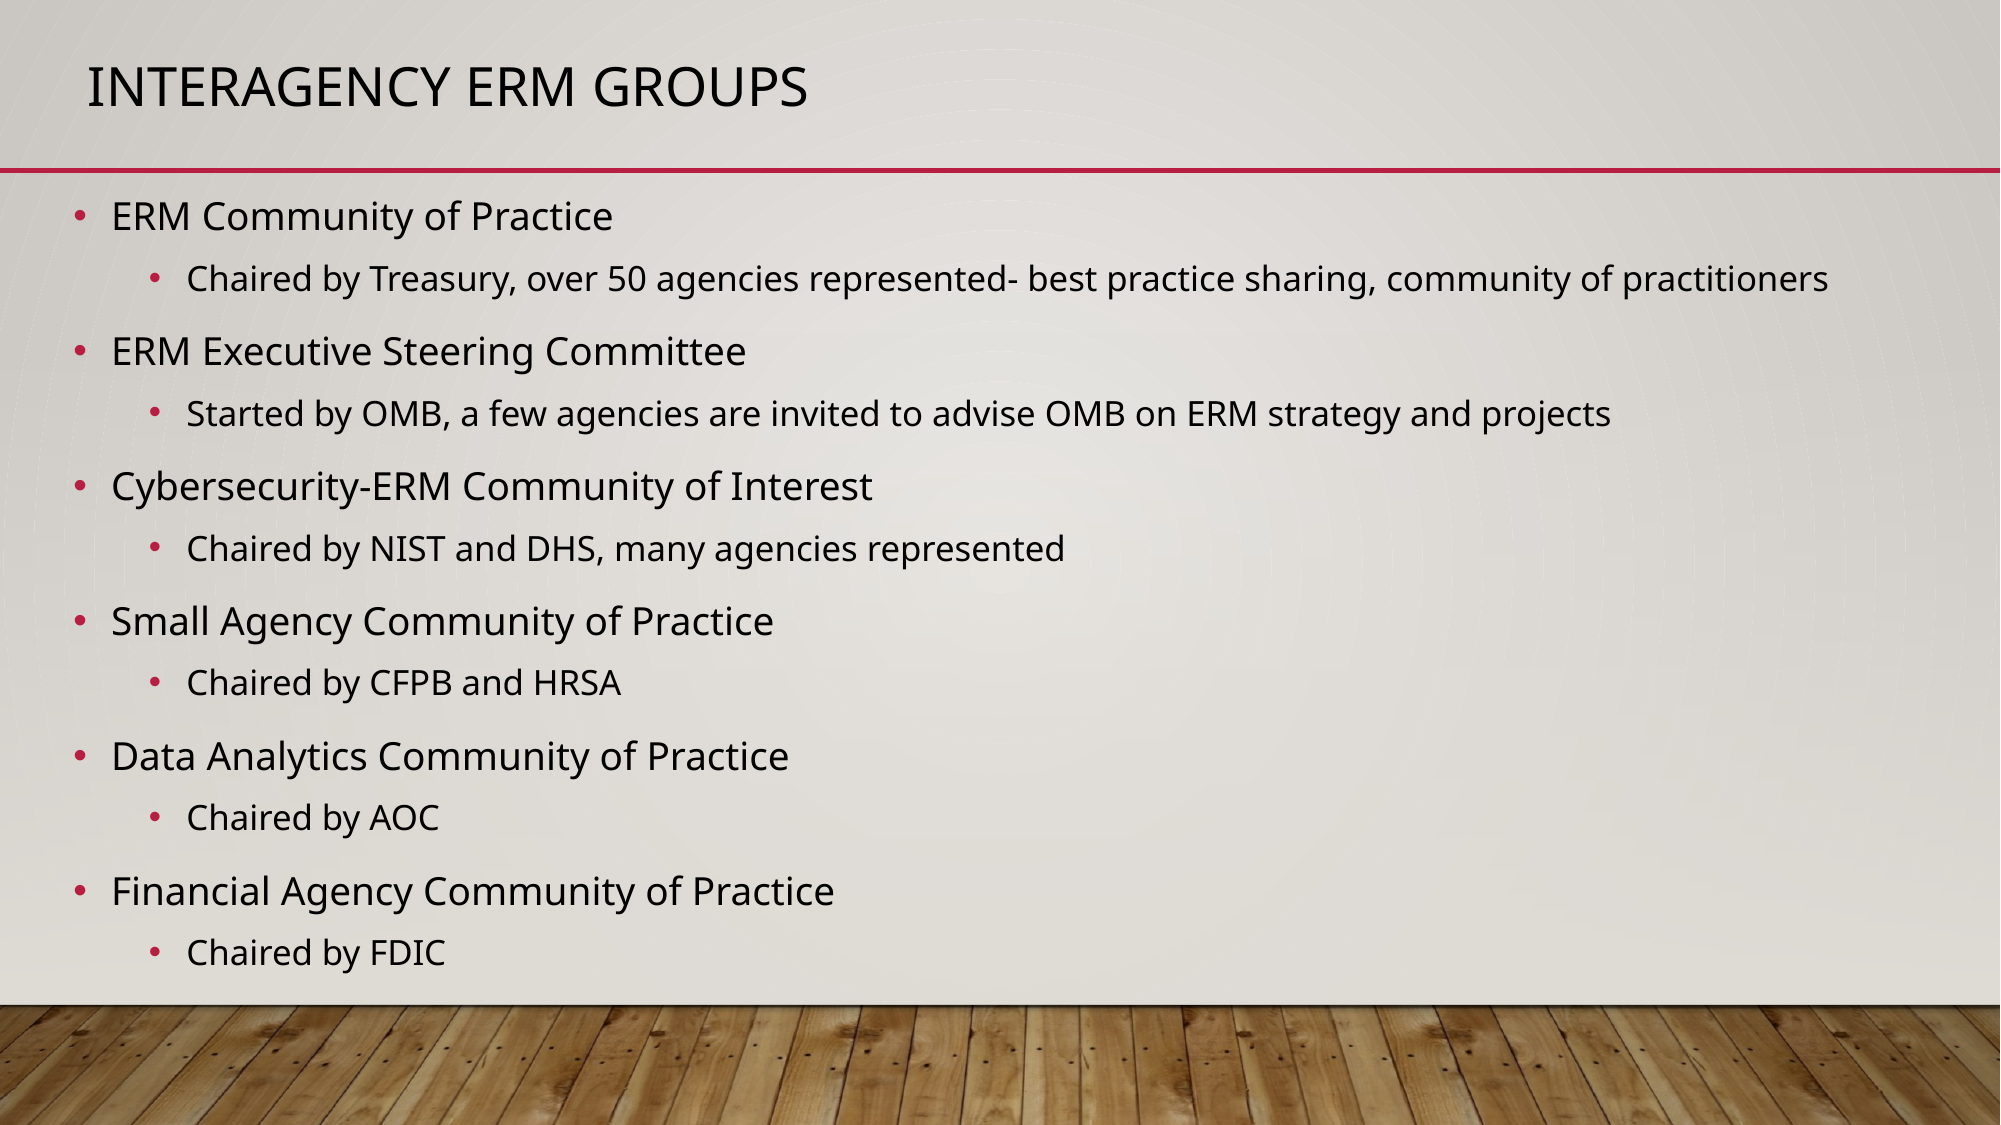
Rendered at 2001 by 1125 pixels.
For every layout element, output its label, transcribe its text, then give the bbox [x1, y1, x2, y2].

title Interagency ERM groups [72, 51, 1936, 174]
picture [0, 1005, 2000, 1125]
list ERM Community of Practice Chaired by Treasury, over 50 agencies represented- best practice sharing, community of practitioners ERM Executive Steering Committee Started by OMB, a few agencies are invited to advise OMB on ERM strategy and projects Cybersecurity-ERM Community of Interest Chaired by NIST and DHS, many agencies represented Small Agency Community of Practice Chaired by CFPB and HRSA Data Analytics Community of Practice Chaired by AOC Financial Agency Community of Practice Chaired by FDIC [58, 174, 1936, 988]
